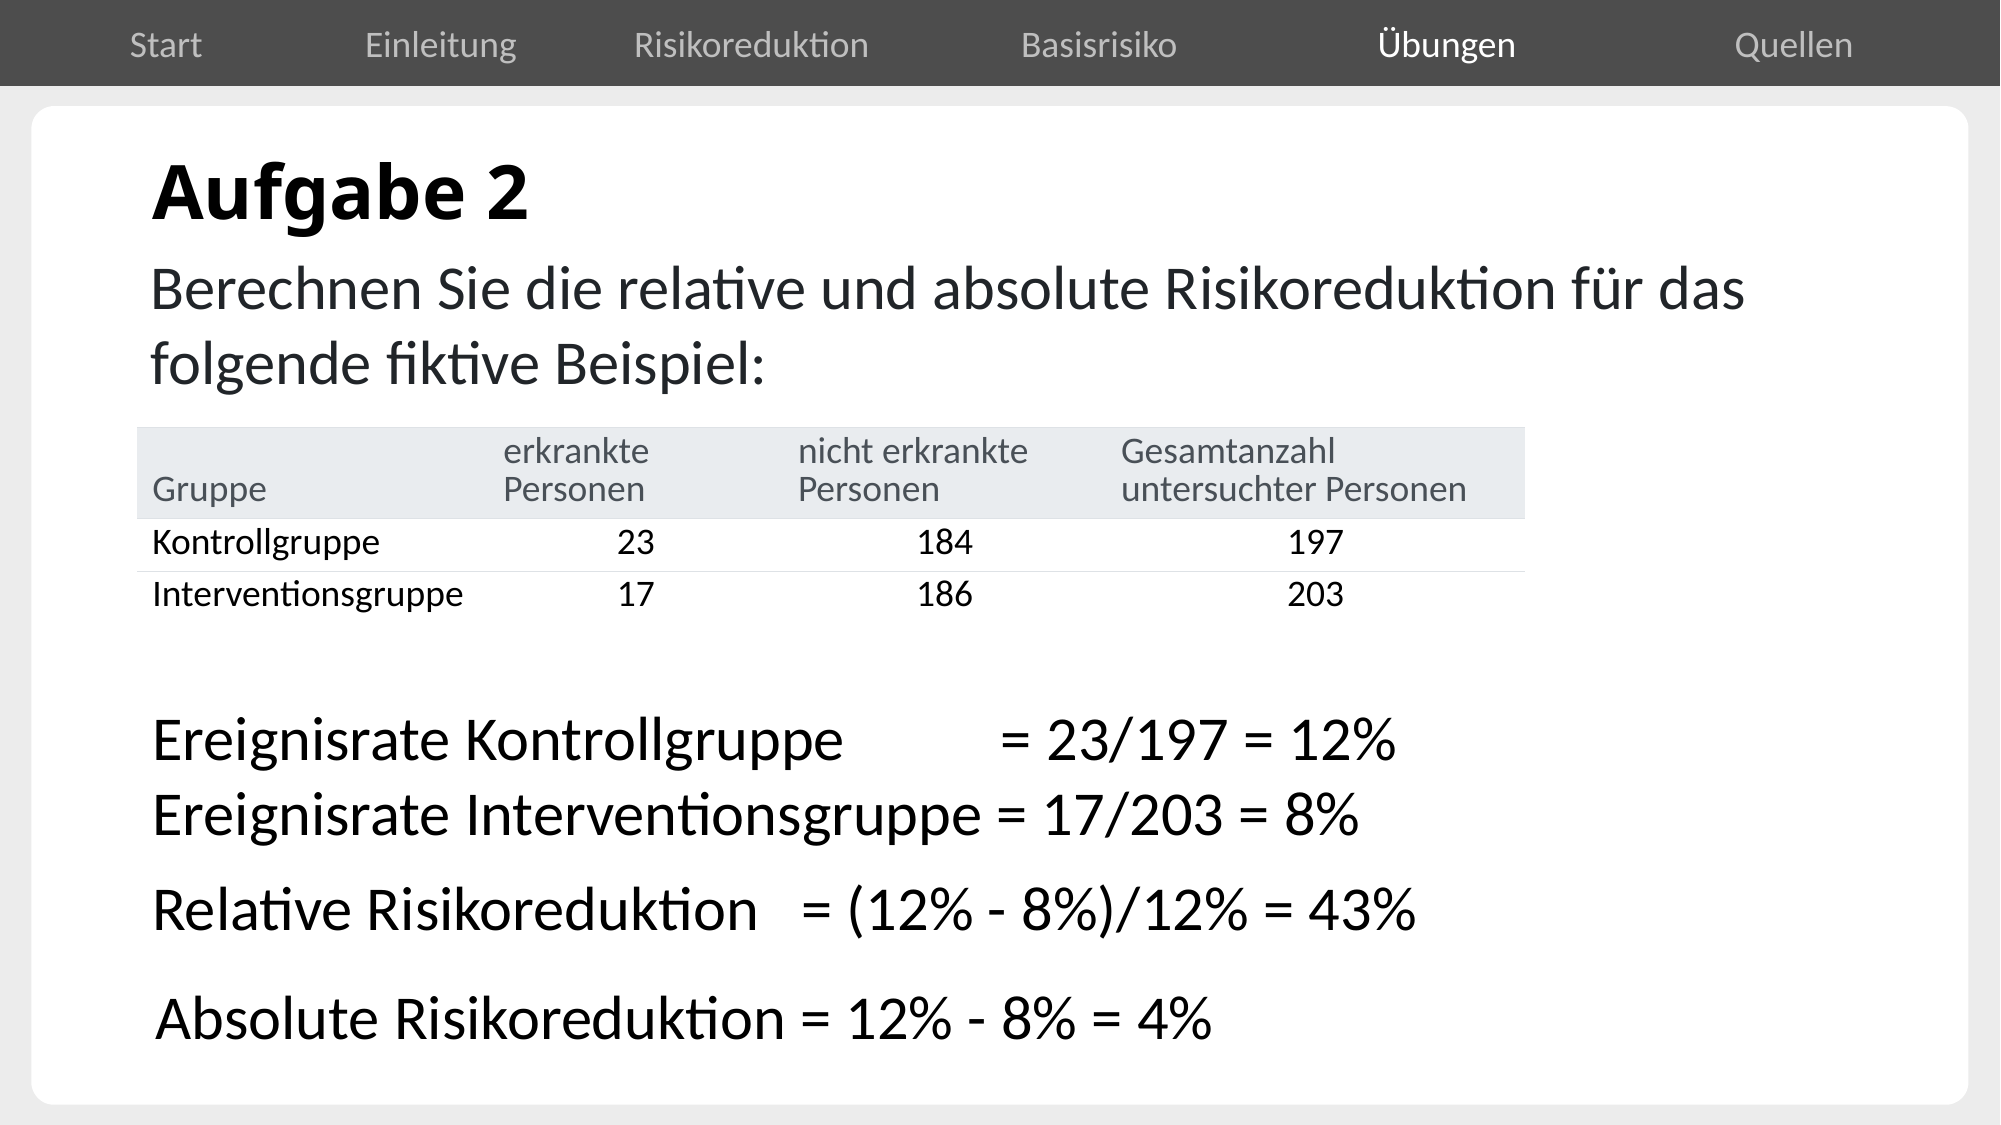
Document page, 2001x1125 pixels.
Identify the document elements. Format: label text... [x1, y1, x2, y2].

table_header Gruppe [137, 428, 488, 518]
table_header erkrankte Personen [488, 428, 783, 518]
text_box Relative Risikoreduktion = (12% - 8%)/12% = 43% [137, 860, 1587, 951]
text_box [135, 960, 892, 1027]
title Aufgabe 2 [137, 147, 1863, 236]
table_cell 203 [1106, 572, 1525, 624]
table_cell 17 [488, 572, 783, 624]
table_cell Interventionsgruppe [137, 572, 488, 624]
text_box Berechnen Sie die relative und absolute Risikoreduktion für das folgende fiktive Beispiel: [135, 240, 1798, 405]
text_box Ereignisrate Kontrollgruppe = 23/197 = 12% Ereignisrate Interventionsgruppe = 17/203 = 8% [137, 690, 1798, 856]
table_cell 23 [488, 519, 783, 571]
table_cell 197 [1106, 519, 1525, 571]
text_box Absolute Risikoreduktion = 12% - 8% = 4% [140, 969, 1231, 1059]
table_cell 184 [783, 519, 1106, 571]
table_header nicht erkrankte Personen [783, 428, 1106, 518]
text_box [63, 12, 1934, 74]
table_header Gesamtanzahl untersuchter Personen [1106, 428, 1525, 518]
table_cell Kontrollgruppe [137, 519, 488, 571]
table_cell 186 [783, 572, 1106, 624]
